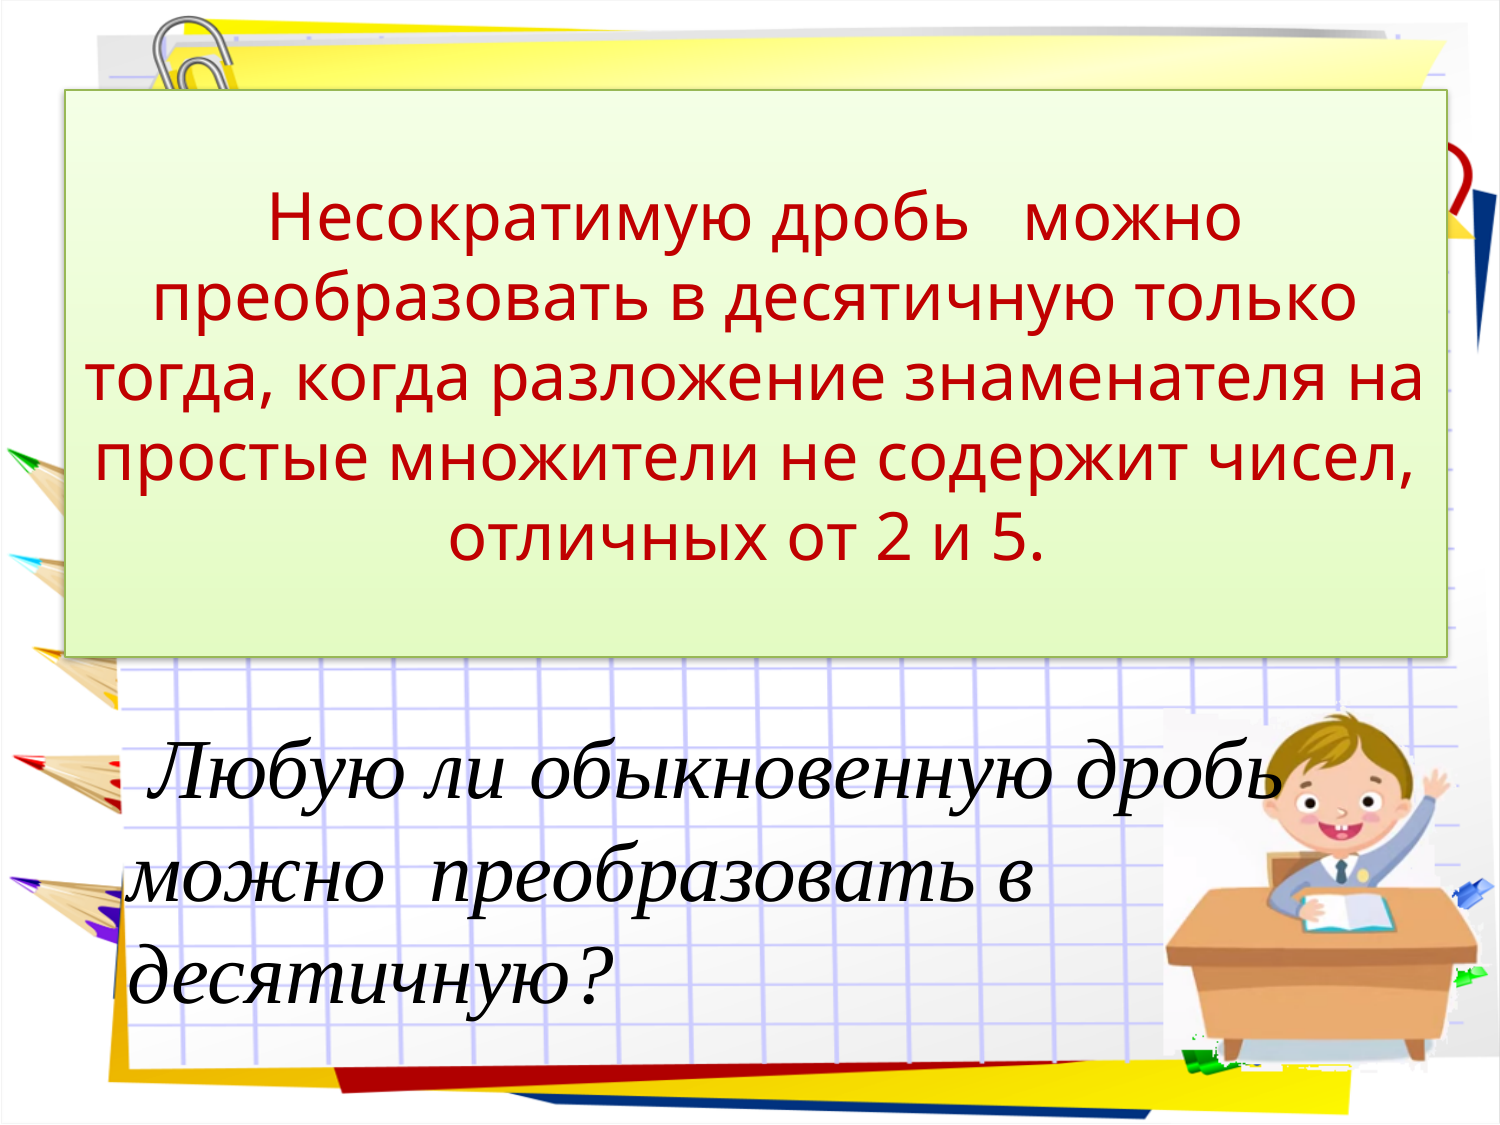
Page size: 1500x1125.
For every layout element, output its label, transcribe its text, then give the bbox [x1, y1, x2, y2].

picture [0, 0, 1500, 1125]
list Любую ли обыкновенную дробь можно преобразовать в десятичную? [112, 705, 1158, 1042]
